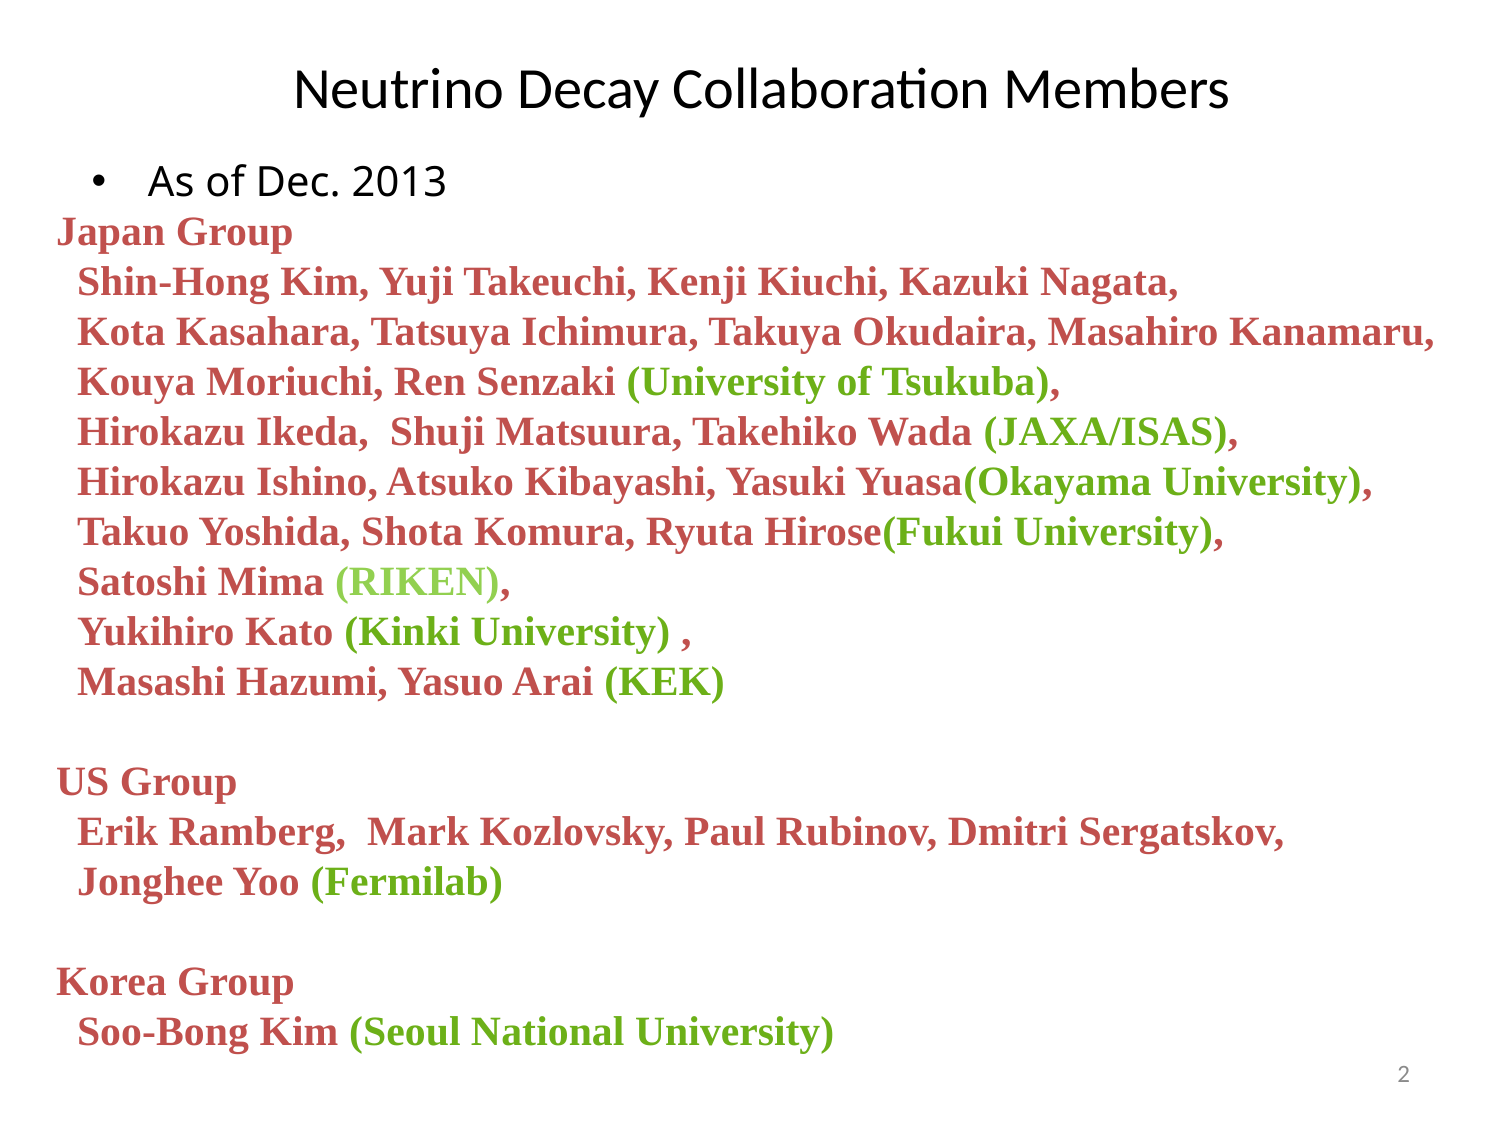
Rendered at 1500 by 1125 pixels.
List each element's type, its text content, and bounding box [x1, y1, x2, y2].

list As of Dec. 2013 [76, 147, 1223, 196]
text_box Japan Group Shin-Hong Kim, Yuji Takeuchi, Kenji Kiuchi, Kazuki Nagata, Kota Kasahara, Tatsuya Ichimura, Takuya Okudaira, Masahiro Kanamaru, Kouya Moriuchi, Ren Senzaki (University of Tsukuba), Hirokazu Ikeda, Shuji Matsuura, Takehiko Wada (JAXA/ISAS), Hirokazu Ishino, Atsuko Kibayashi, Yasuki Yuasa(Okayama University), Takuo Yoshida, Shota Komura, Ryuta Hirose(Fukui University), Satoshi Mima (RIKEN), Yukihiro Kato (Kinki University) , Masashi Hazumi, Yasuo Arai (KEK) US Group Erik Ramberg, Mark Kozlovsky, Paul Rubinov, Dmitri Sergatskov, Jonghee Yoo (Fermilab) Korea Group Soo-Bong Kim (Seoul National University) [41, 196, 1471, 1062]
slide_number 2 [1074, 1042, 1425, 1103]
title Neutrino Decay Collaboration Members [53, 42, 1471, 128]
